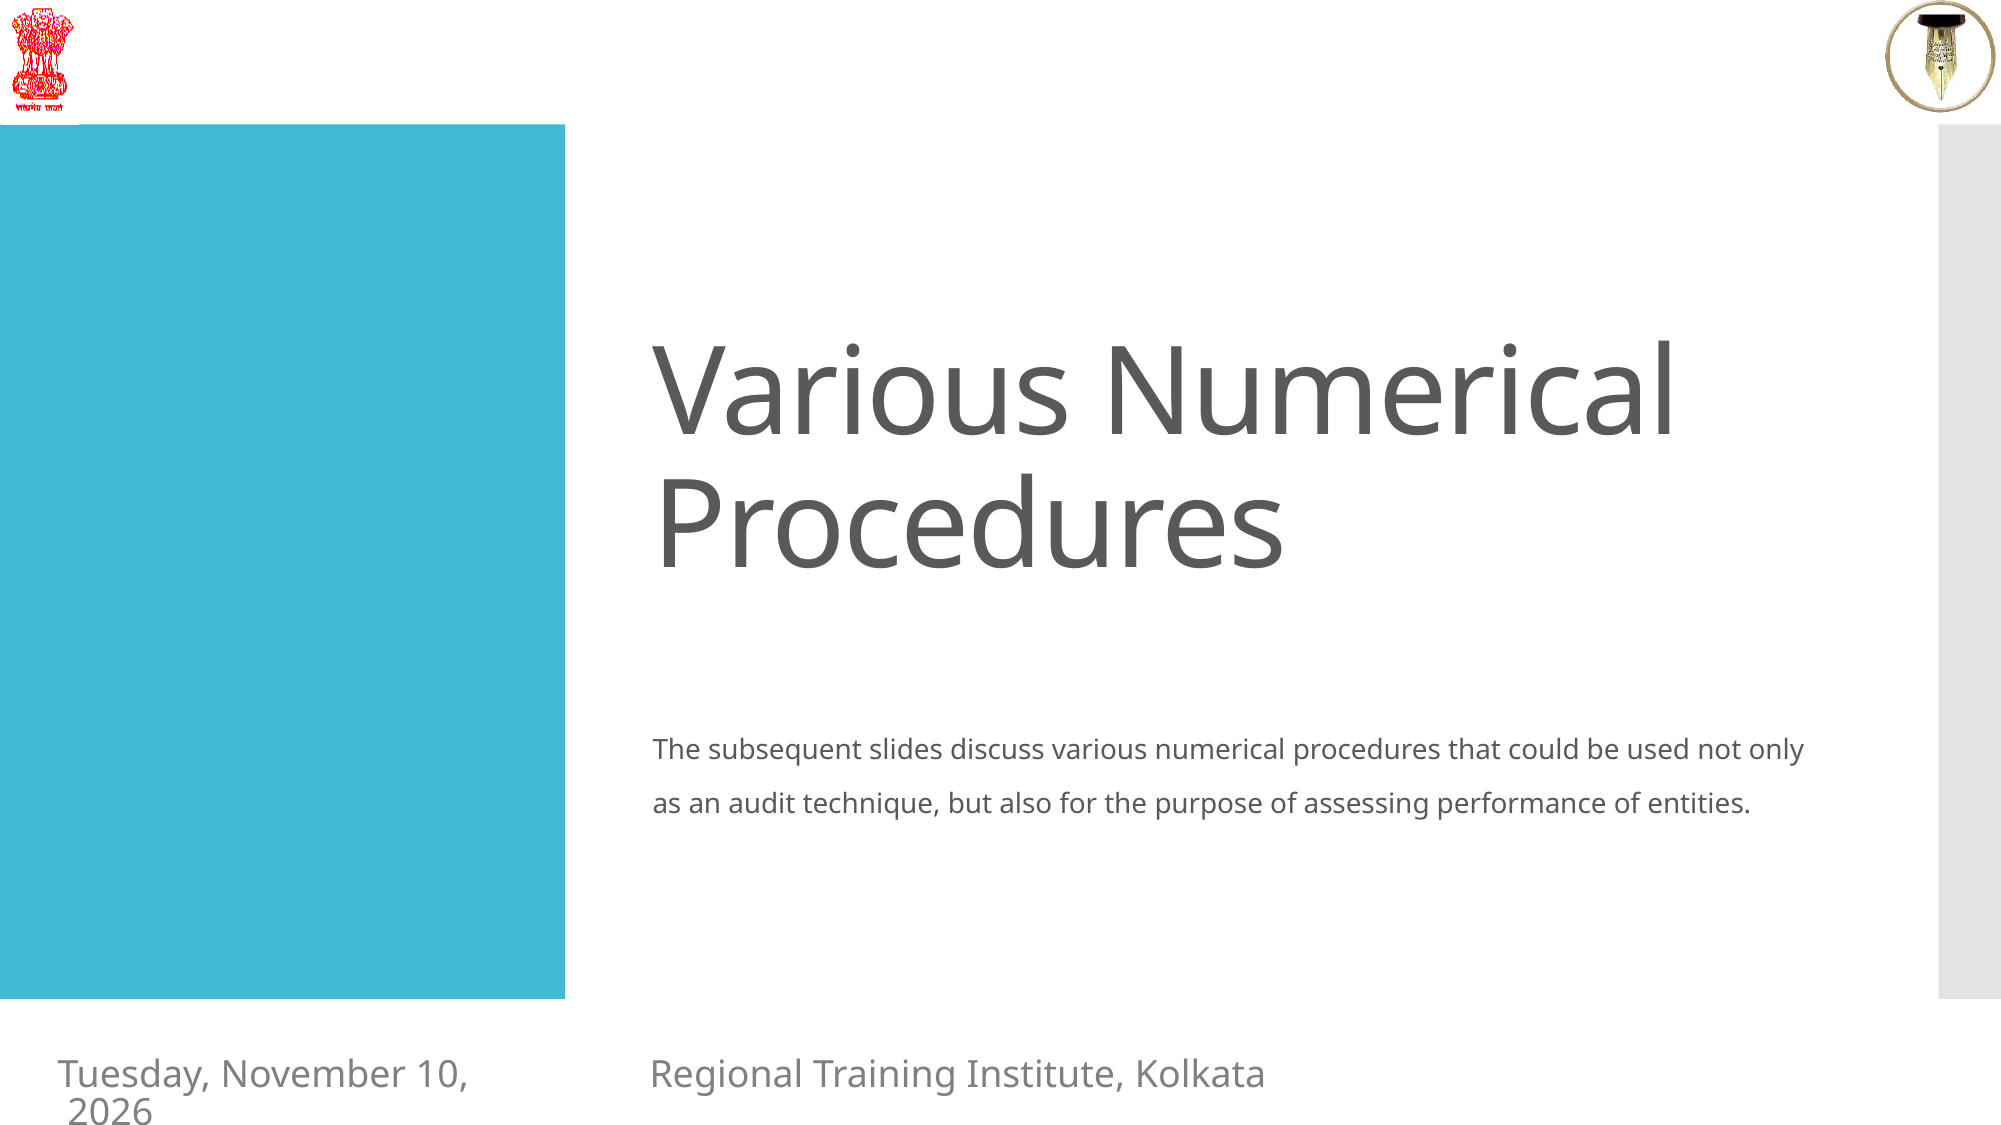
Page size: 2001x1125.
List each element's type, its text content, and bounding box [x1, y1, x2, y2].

text_box Wednesday, October 11, 2017 [42, 1042, 493, 1103]
picture [1884, 0, 1996, 113]
title Various Numerical Procedures [637, 67, 1838, 602]
text_box Regional Training Institute, Kolkata [634, 1042, 1605, 1103]
list The subsequent slides discuss various numerical procedures that could be used not only as an audit technique, but also for the purpose of assessing performance of entities. [637, 704, 1838, 855]
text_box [0, 0, 79, 125]
